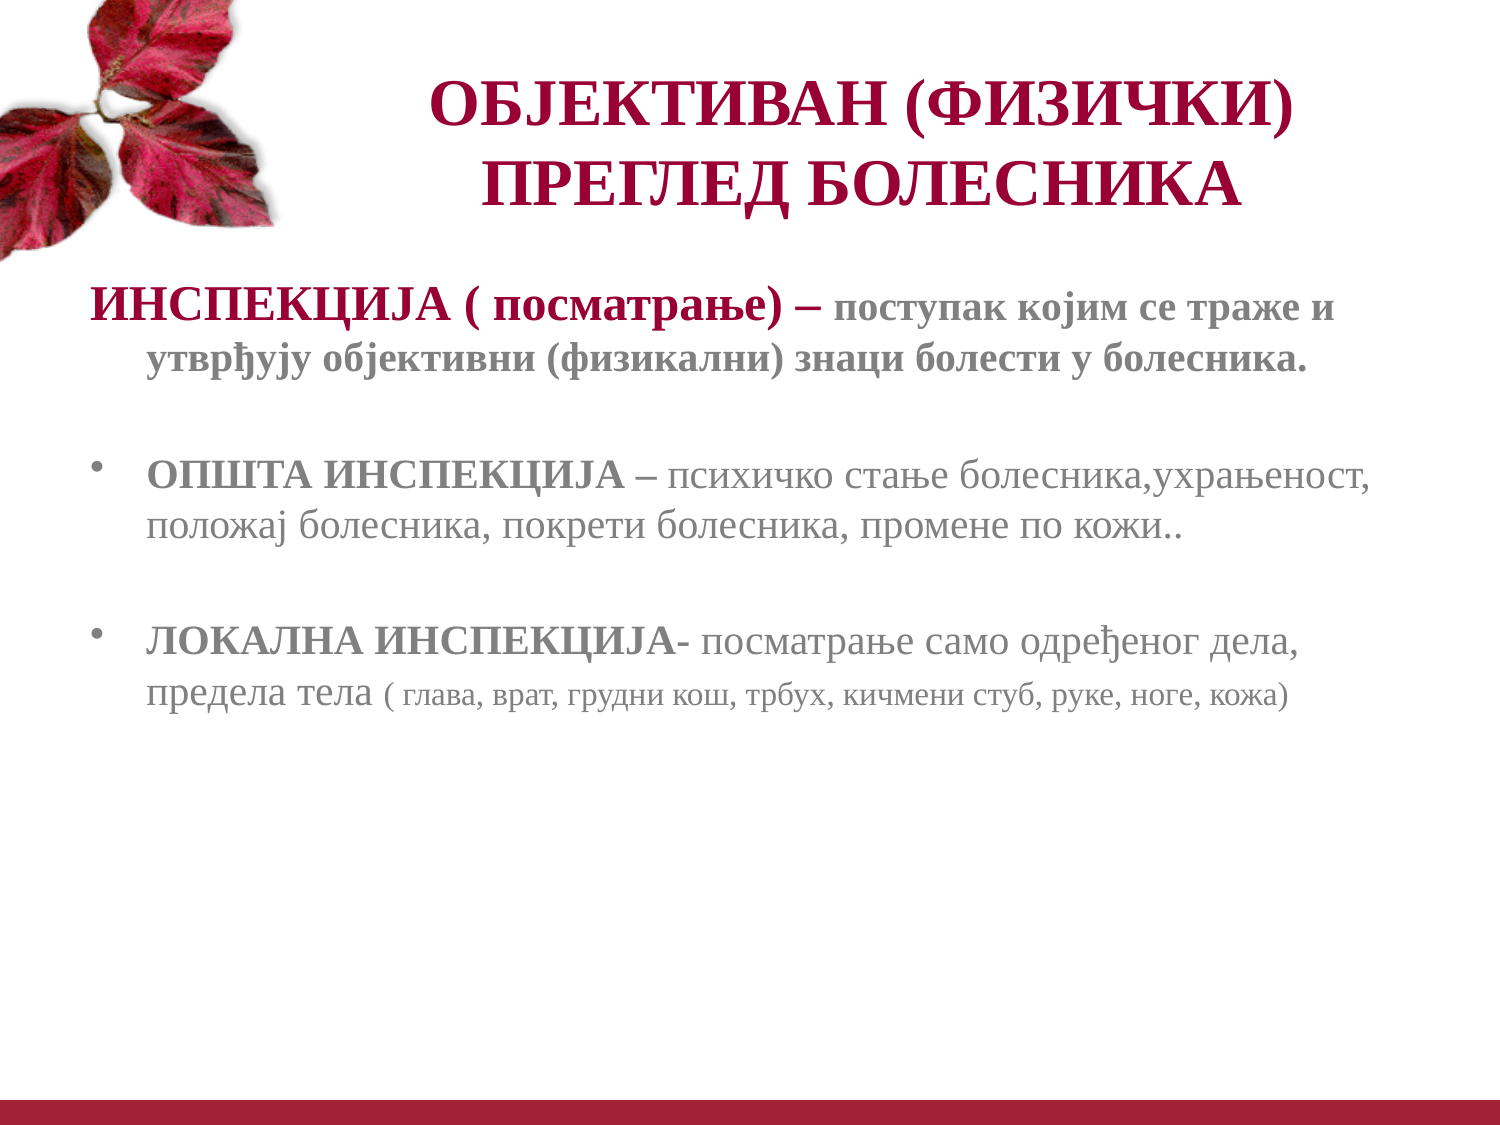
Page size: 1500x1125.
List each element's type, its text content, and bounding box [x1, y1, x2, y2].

list ИНСПЕКЦИЈА ( посматрање) – поступак којим се траже и утврђују објективни (физикални) знаци болести у болесника. ОПШТА ИНСПЕКЦИЈА – психичко стање болесника,ухрањеност, положај болесника, покрети болесника, промене по кожи.. ЛОКАЛНА ИНСПЕКЦИЈА- посматрање само одређеног дела, предела тела ( глава, врат, грудни кош, трбух, кичмени стуб, руке, ноге, кожа) [74, 262, 1426, 1006]
picture [0, 0, 295, 273]
title ОБЈЕКТИВАН (ФИЗИЧКИ) ПРЕГЛЕД БОЛЕСНИКА [289, 44, 1436, 233]
